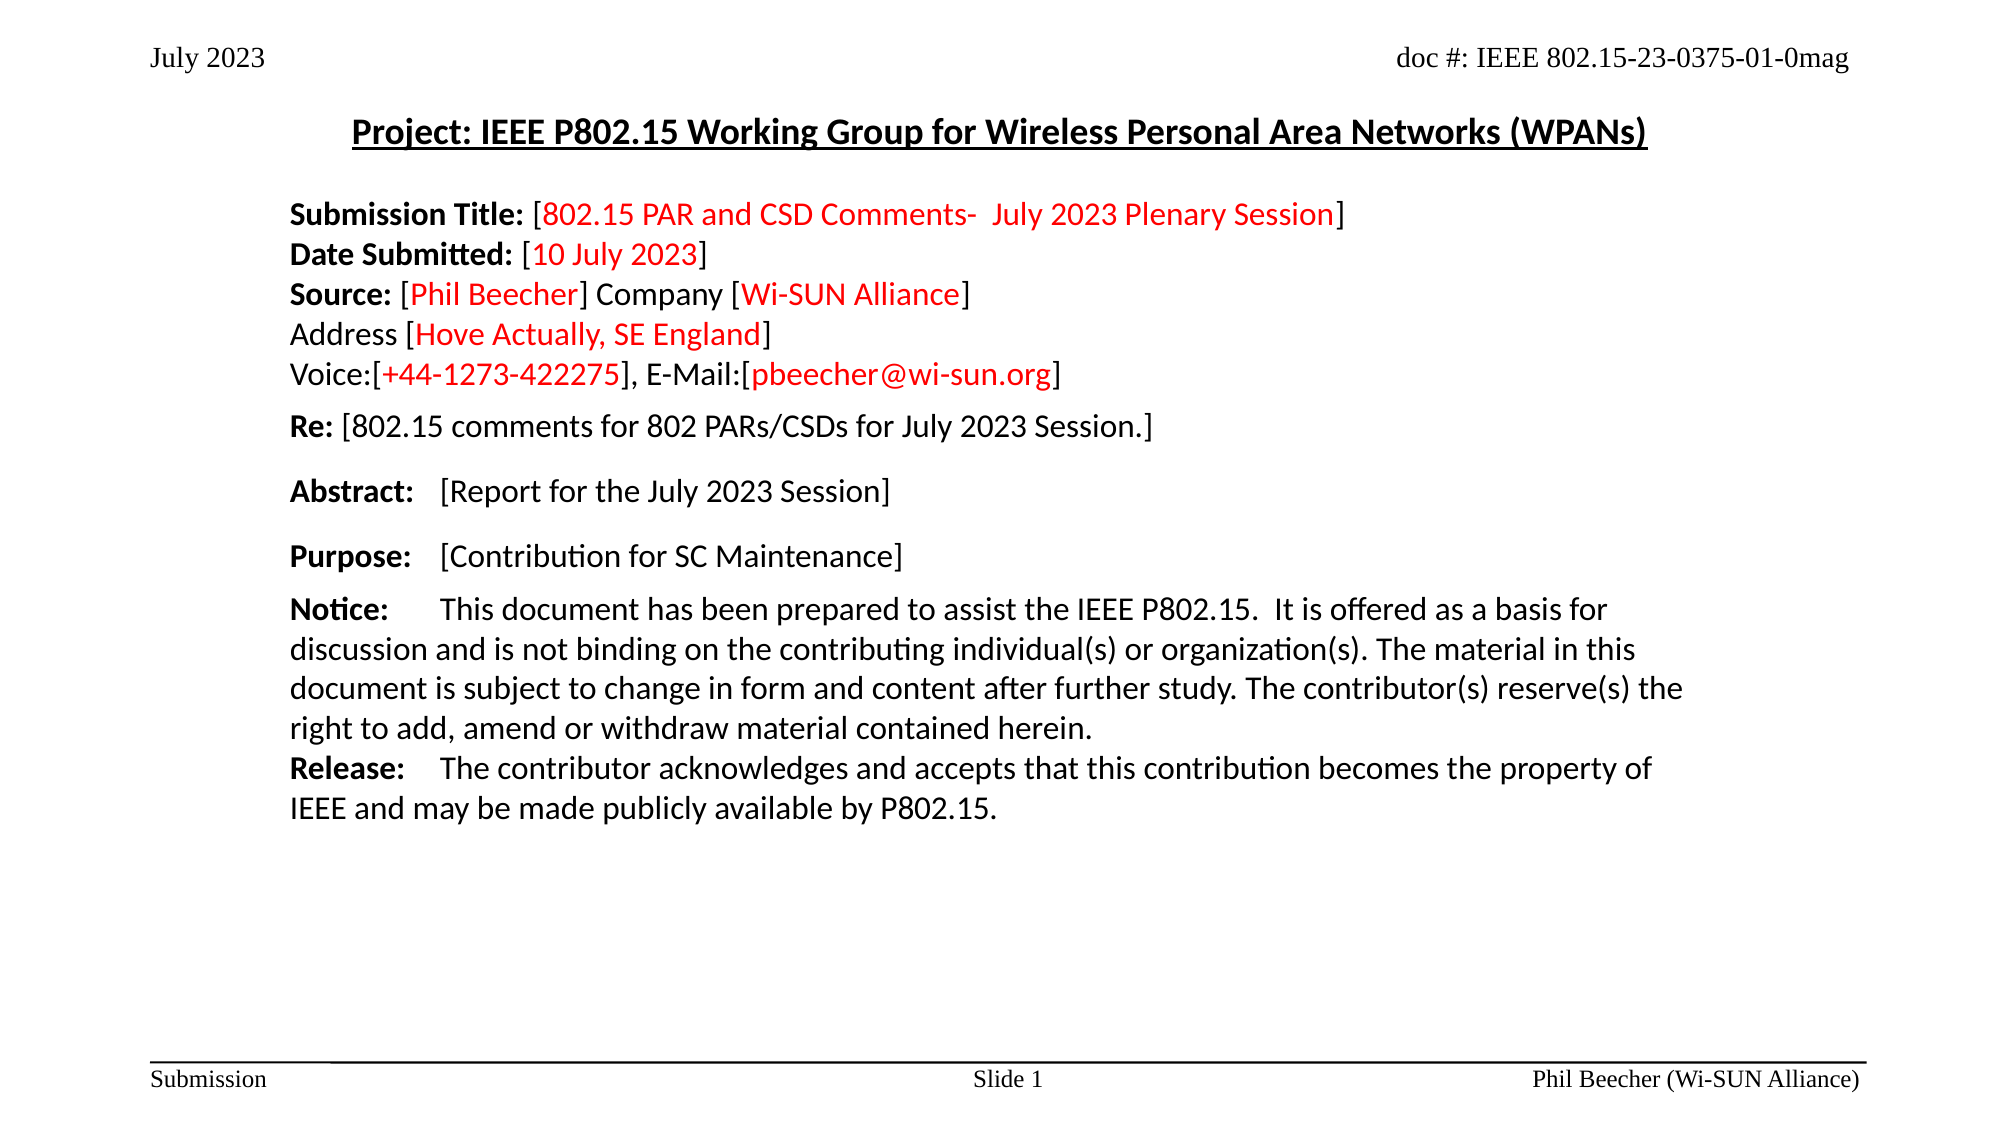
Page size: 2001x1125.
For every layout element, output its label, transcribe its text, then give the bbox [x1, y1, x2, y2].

text_box Project: IEEE P802.15 Working Group for Wireless Personal Area Networks (WPANs) Submission Title: [802.15 PAR and CSD Comments- July 2023 Plenary Session] Date Submitted: [10 July 2023] Source: [Phil Beecher] Company [Wi-SUN Alliance] Address [Hove Actually, SE England] Voice:[+44-1273-422275], E-Mail:[pbeecher@wi-sun.org] Re: [802.15 comments for 802 PARs/CSDs for July 2023 Session.] Abstract: [Report for the July 2023 Session] Purpose: [Contribution for SC Maintenance] Notice: This document has been prepared to assist the IEEE P802.15. It is offered as a basis for discussion and is not binding on the contributing individual(s) or organization(s). The material in this document is subject to change in form and content after further study. The contributor(s) reserve(s) the right to add, amend or withdraw material contained herein. Release: The contributor acknowledges and accepts that this contribution becomes the property of IEEE and may be made publicly available by P802.15. [275, 99, 1725, 834]
footer Phil Beecher (Wi-SUN Alliance) [1362, 1062, 1875, 1093]
slide_number Slide 1 [972, 1061, 1045, 1093]
